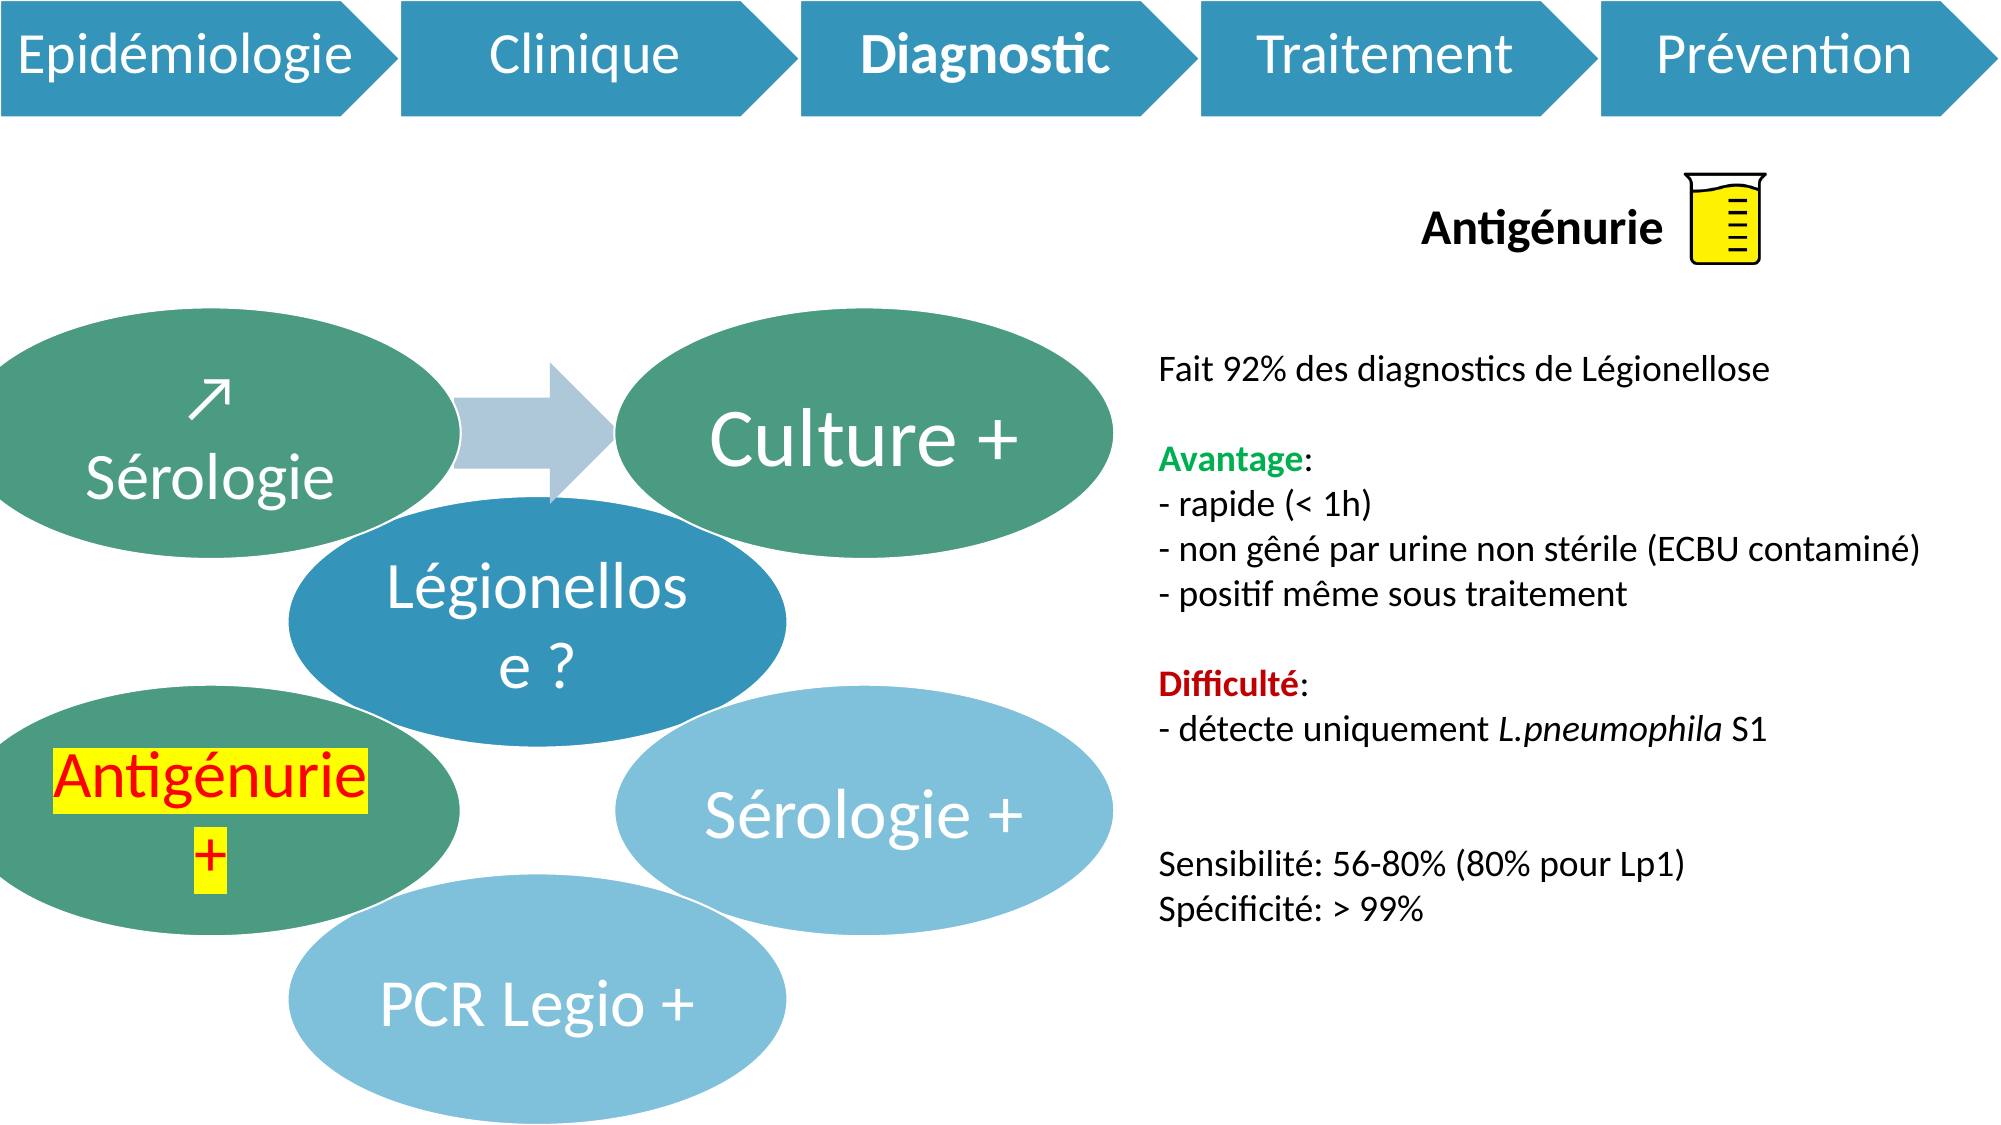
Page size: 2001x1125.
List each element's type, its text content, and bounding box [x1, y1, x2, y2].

text_box Antigénurie Fait 92% des diagnostics de Légionellose Avantage: - rapide (< 1h) - non gêné par urine non stérile (ECBU contaminé) - positif même sous traitement Difficulté: - détecte uniquement L.pneumophila S1 Sensibilité: 56-80% (80% pour Lp1) Spécificité: > 99% [1538, 186, 1942, 982]
picture [1651, 167, 1799, 271]
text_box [0, 118, 1538, 1125]
